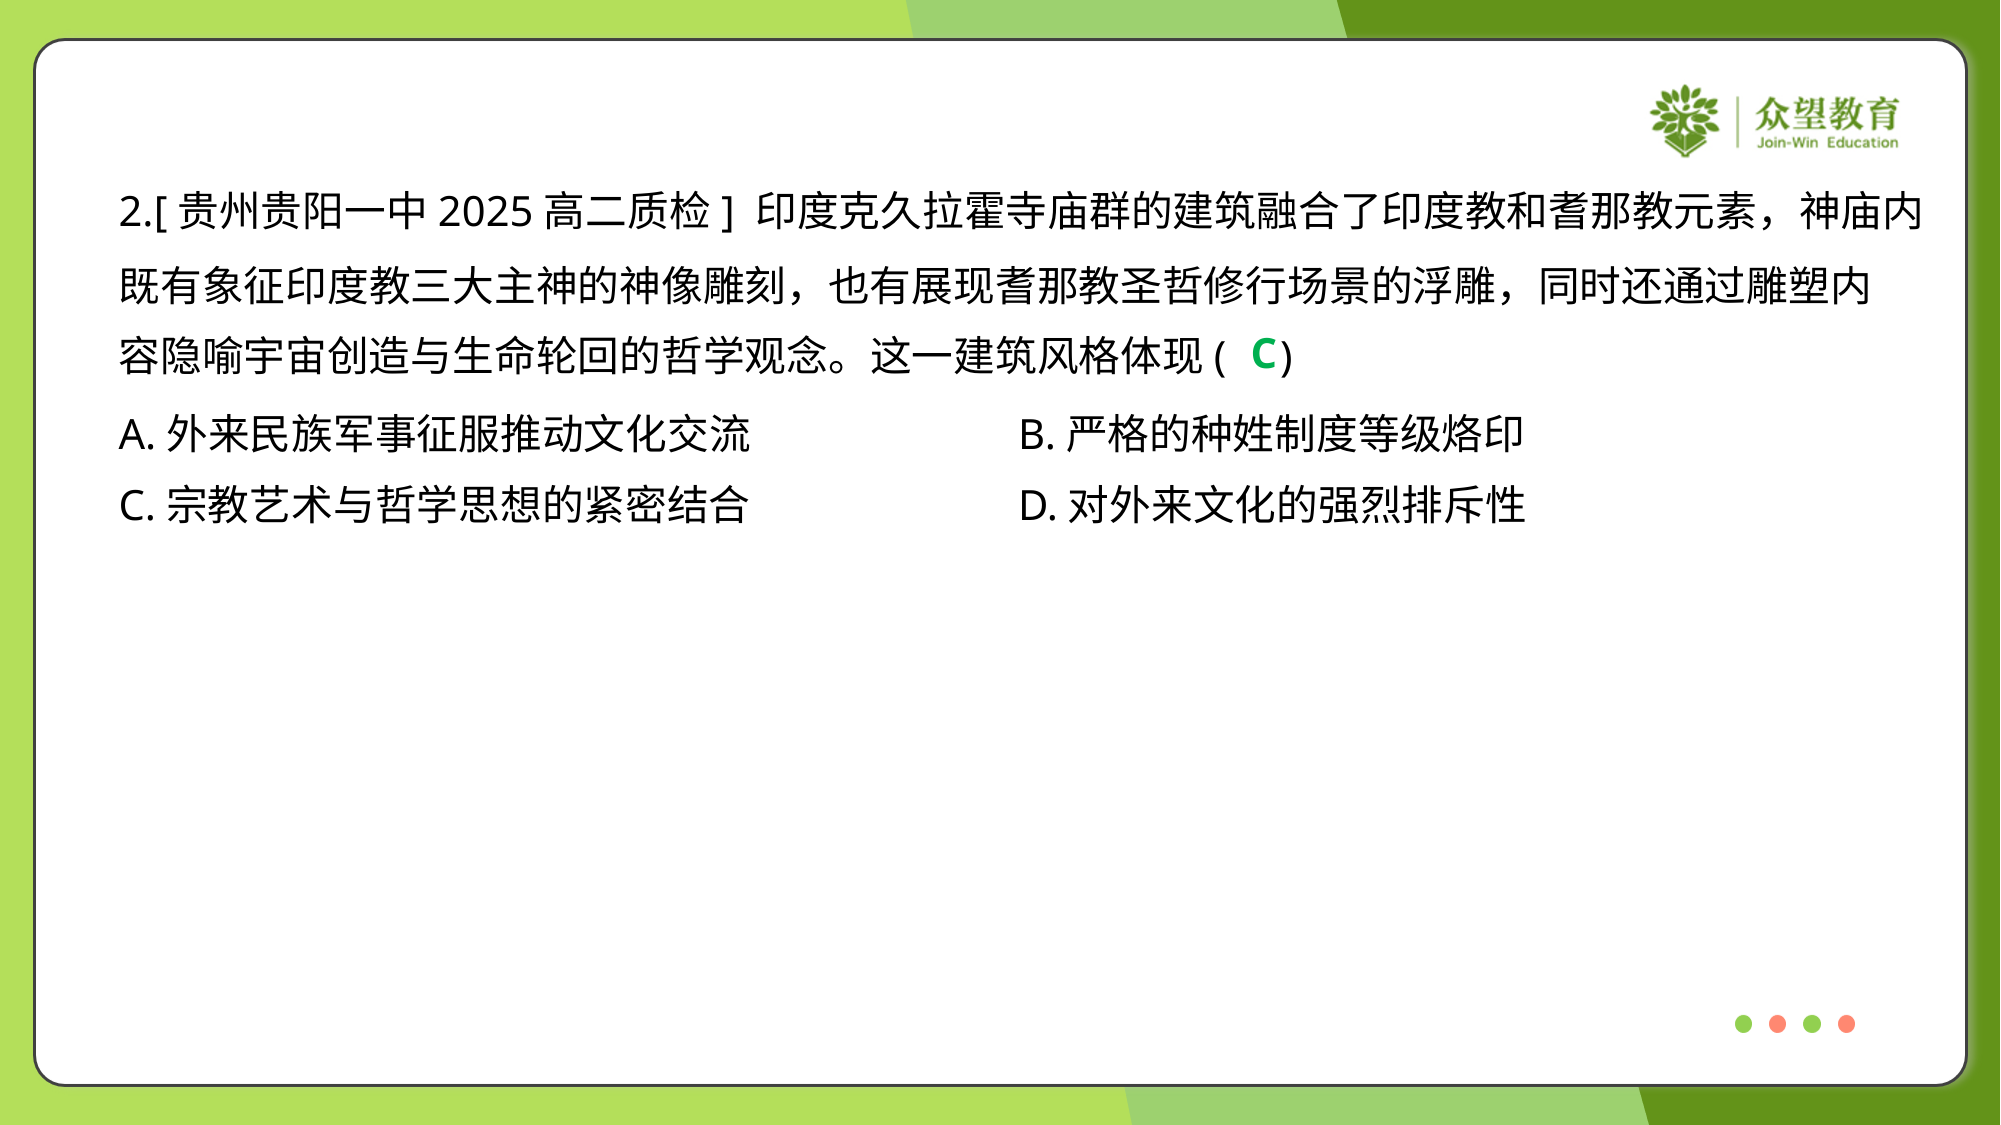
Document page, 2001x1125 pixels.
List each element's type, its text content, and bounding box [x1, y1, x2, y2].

text_box A.外来民族军事征服推动文化交流 B.严格的种姓制度等级烙印 C.宗教艺术与哲学思想的紧密结合 D.对外来文化的强烈排斥性 [118, 382, 1883, 522]
text_box C [1234, 306, 1293, 371]
text_box 2.[贵州贵阳一中2025高二质检] 印度克久拉霍寺庙群的建筑融合了印度教和耆那教元素，神庙内 既有象征印度教三大主神的神像雕刻，也有展现耆那教圣哲修行场景的浮雕，同时还通过雕塑内 容隐喻宇宙创造与生命轮回的哲学观念。这一建筑风格体现( ) [118, 159, 1883, 373]
picture [0, 0, 2000, 1125]
